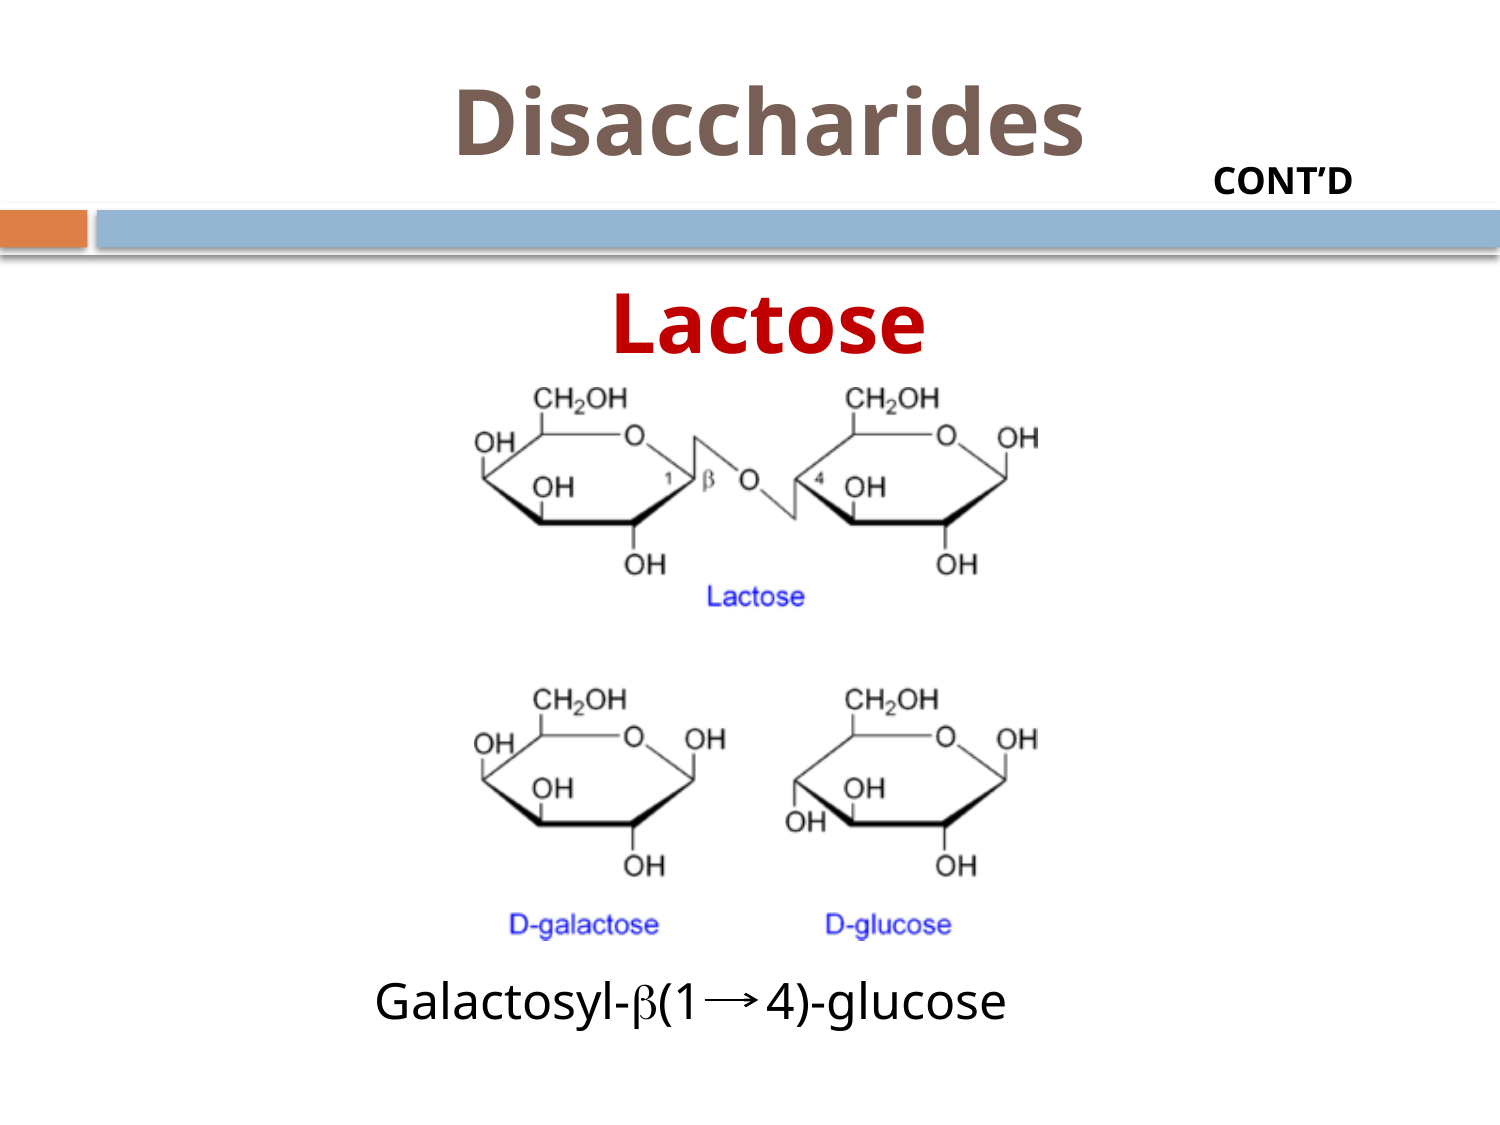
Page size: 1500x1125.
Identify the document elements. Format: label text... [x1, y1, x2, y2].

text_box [379, 962, 1004, 1039]
text_box CONT’D [1197, 149, 1369, 210]
title Disaccharides [100, 37, 1438, 200]
list Lactose [100, 262, 1438, 1088]
picture [474, 387, 1038, 941]
